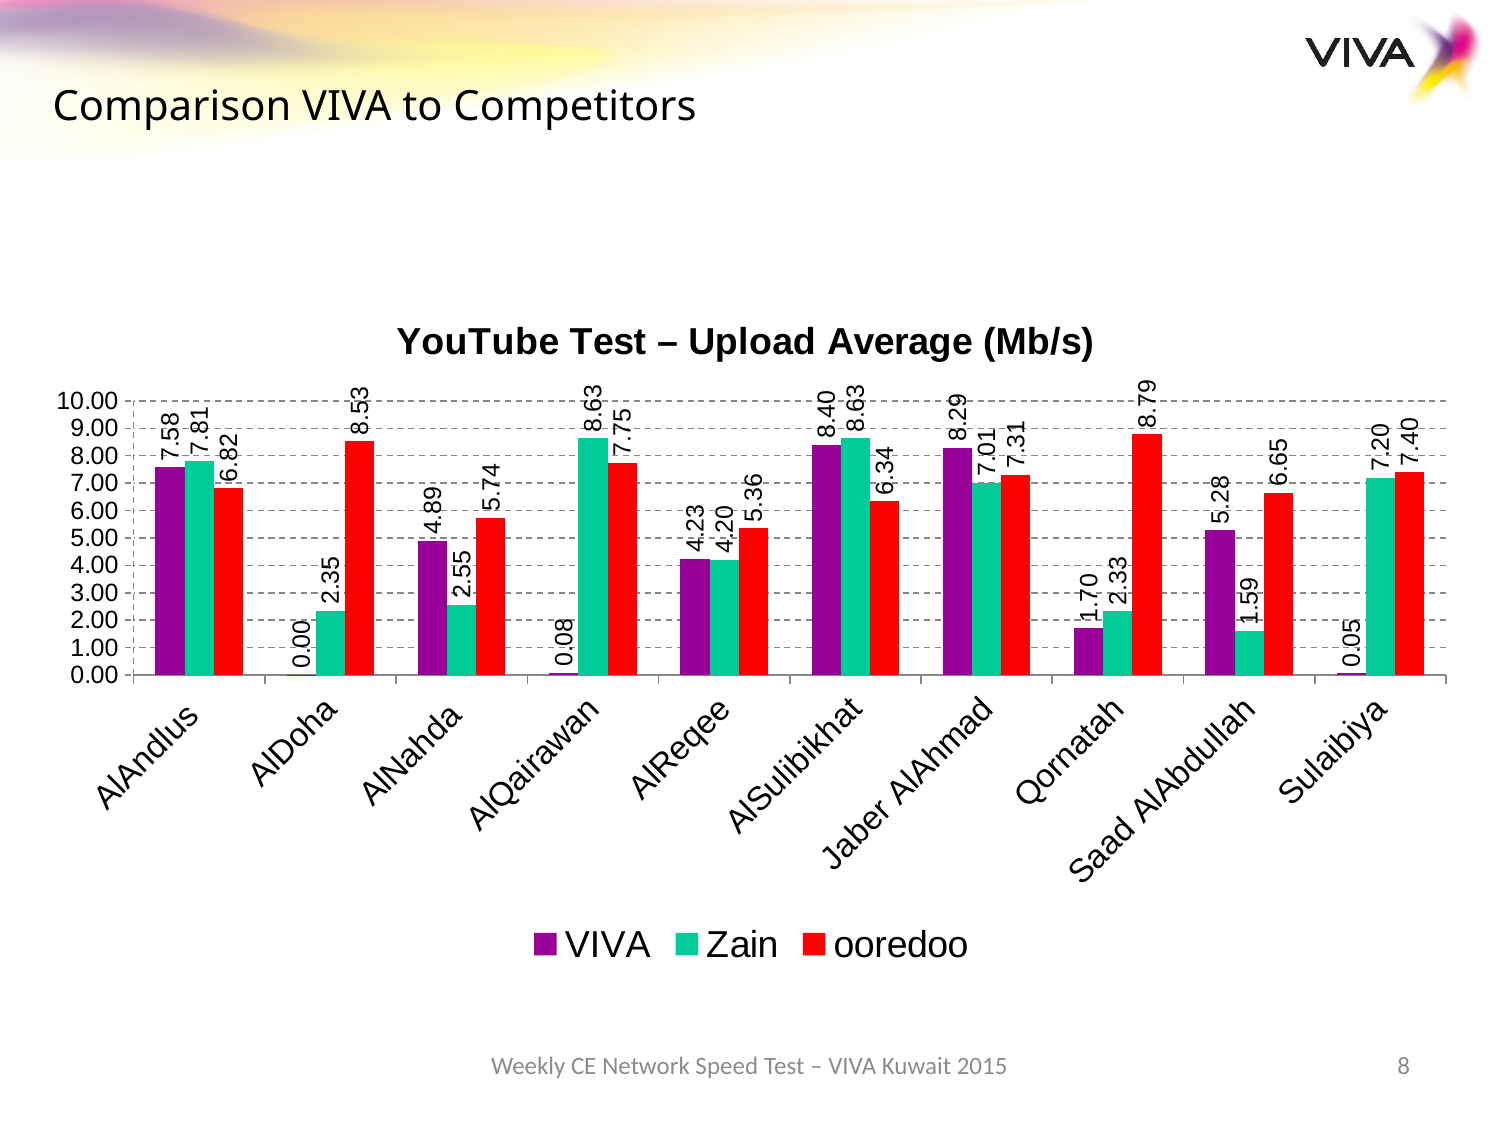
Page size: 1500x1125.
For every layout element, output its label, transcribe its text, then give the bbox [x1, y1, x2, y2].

text_box Weekly CE Network Speed Test – VIVA Kuwait 2015 [205, 1042, 1074, 1103]
chart [27, 287, 1476, 974]
picture [0, 0, 1089, 160]
picture [1300, 12, 1485, 105]
text_box Comparison VIVA to Competitors [37, 24, 1278, 184]
text_box 8 [1074, 1042, 1425, 1103]
